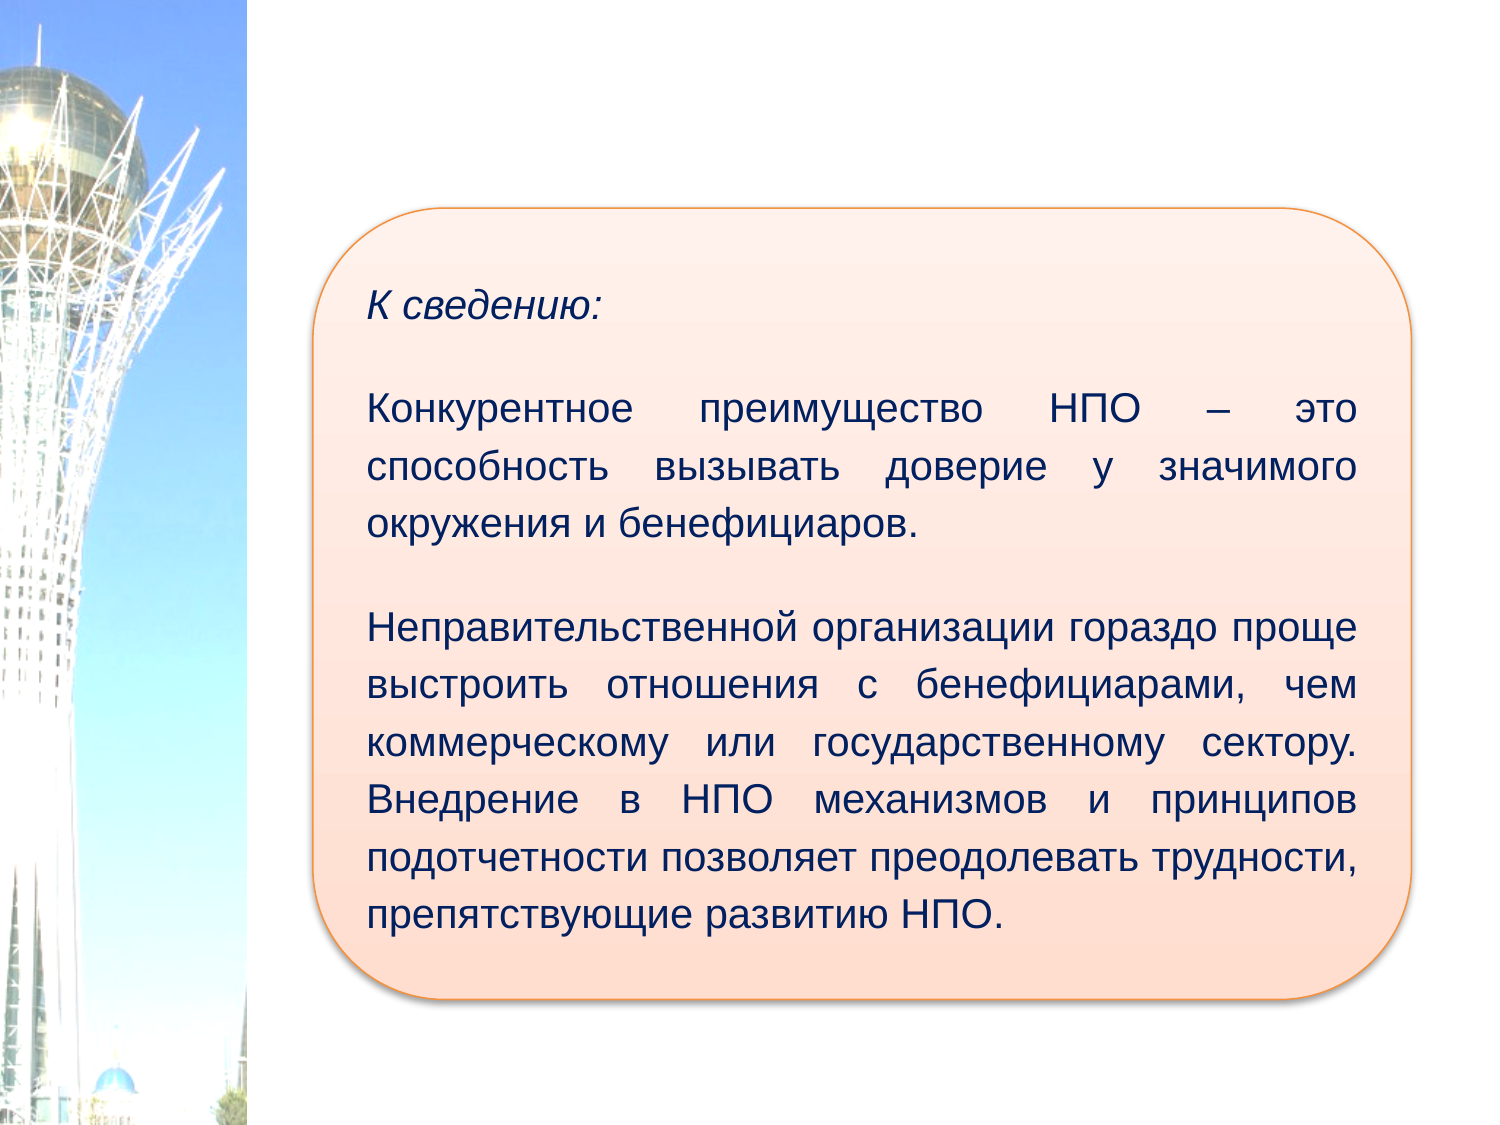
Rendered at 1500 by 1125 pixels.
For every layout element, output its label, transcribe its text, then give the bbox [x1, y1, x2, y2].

picture [0, 0, 247, 1125]
text_box К сведению: Конкурентное преимущество НПО – это способность вызывать доверие у значимого окружения и бенефициаров. Неправительственной организации гораздо проще выстроить отношения с бенефициарами, чем коммерческому или государственному сектору. Внедрение в НПО механизмов и принципов подотчетности позволяет преодолевать трудности, препятствующие развитию НПО. [312, 207, 1413, 1001]
